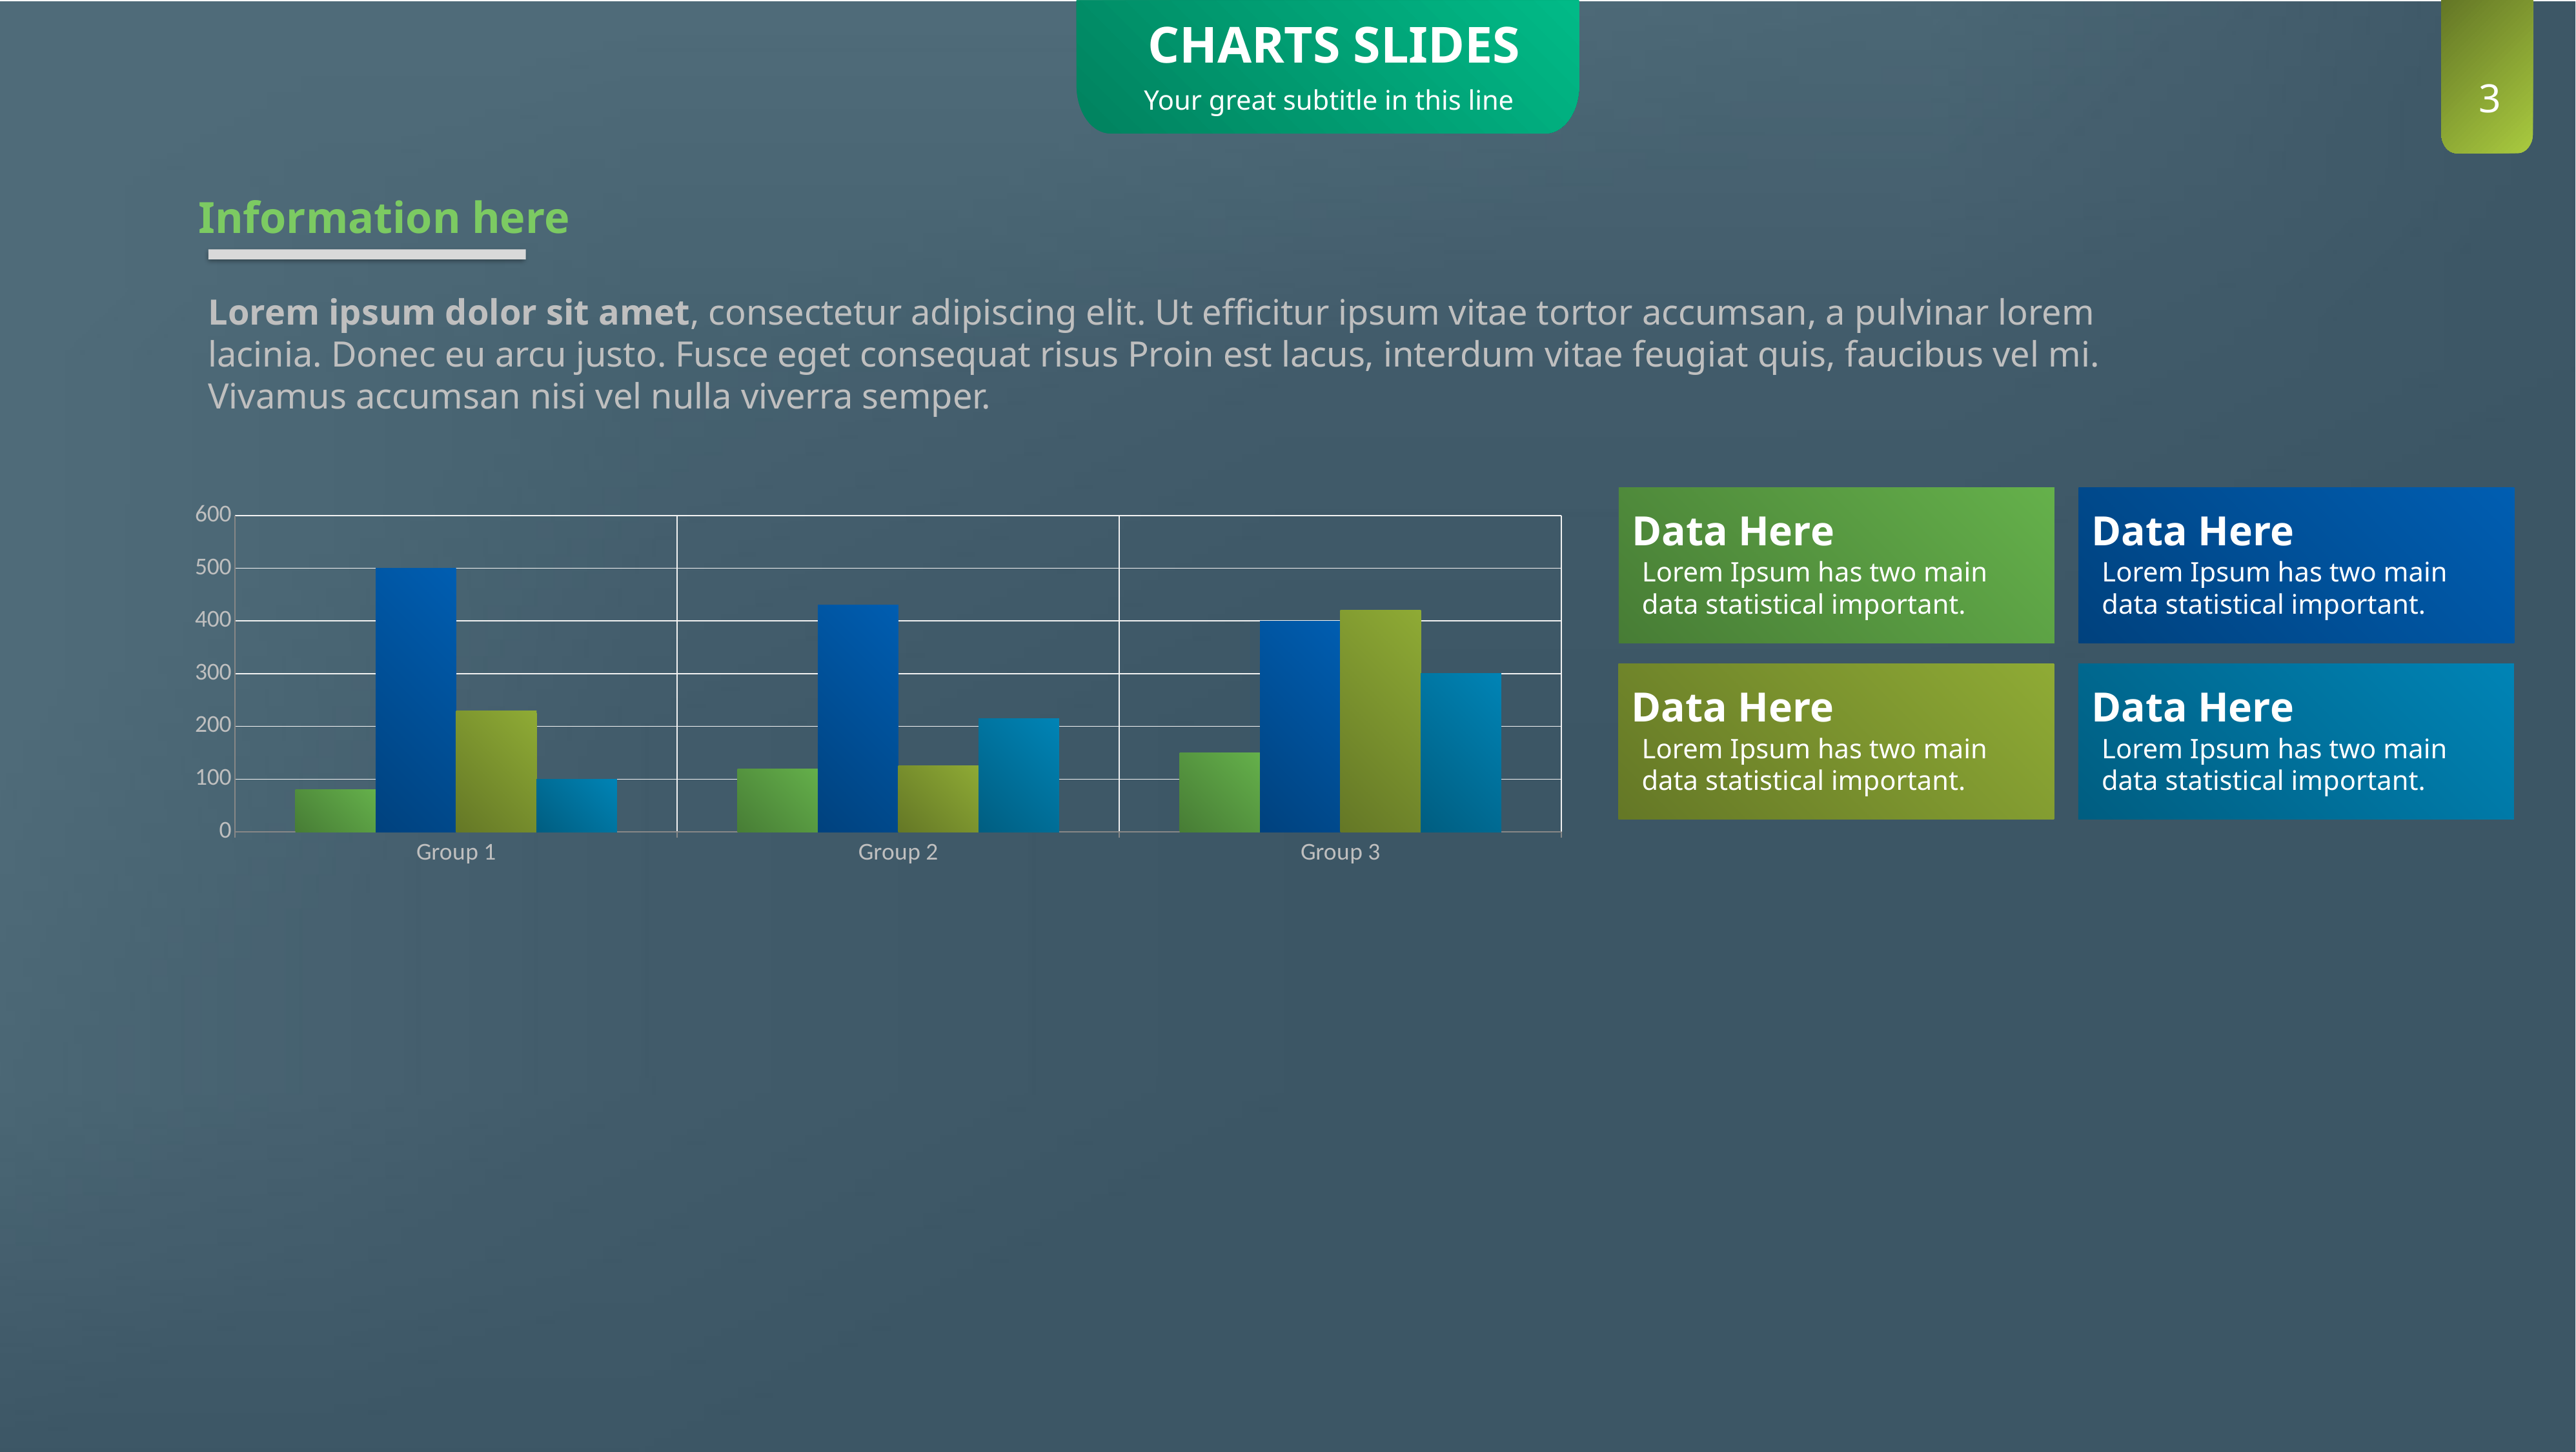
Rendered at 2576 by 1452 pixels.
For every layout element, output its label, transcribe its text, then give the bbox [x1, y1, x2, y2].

text_box [2077, 487, 2515, 645]
text_box Lorem Ipsum has two main data statistical important. [1618, 720, 2054, 808]
text_box Data Here [1622, 500, 1845, 543]
text_box Data Here [2082, 500, 2304, 543]
picture [0, 1, 2576, 1452]
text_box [182, 185, 2205, 418]
text_box [1617, 663, 2056, 821]
text_box Data Here [1621, 677, 1844, 720]
text_box [2077, 663, 2515, 821]
text_box Data Here [2082, 677, 2304, 720]
text_box Lorem Ipsum has two main data statistical important. [1618, 543, 2054, 631]
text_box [876, 0, 1792, 134]
text_box [1618, 487, 2056, 645]
chart [149, 453, 1563, 872]
text_box Lorem Ipsum has two main data statistical important. [2078, 543, 2515, 631]
text_box Lorem Ipsum has two main data statistical important. [2078, 720, 2514, 808]
